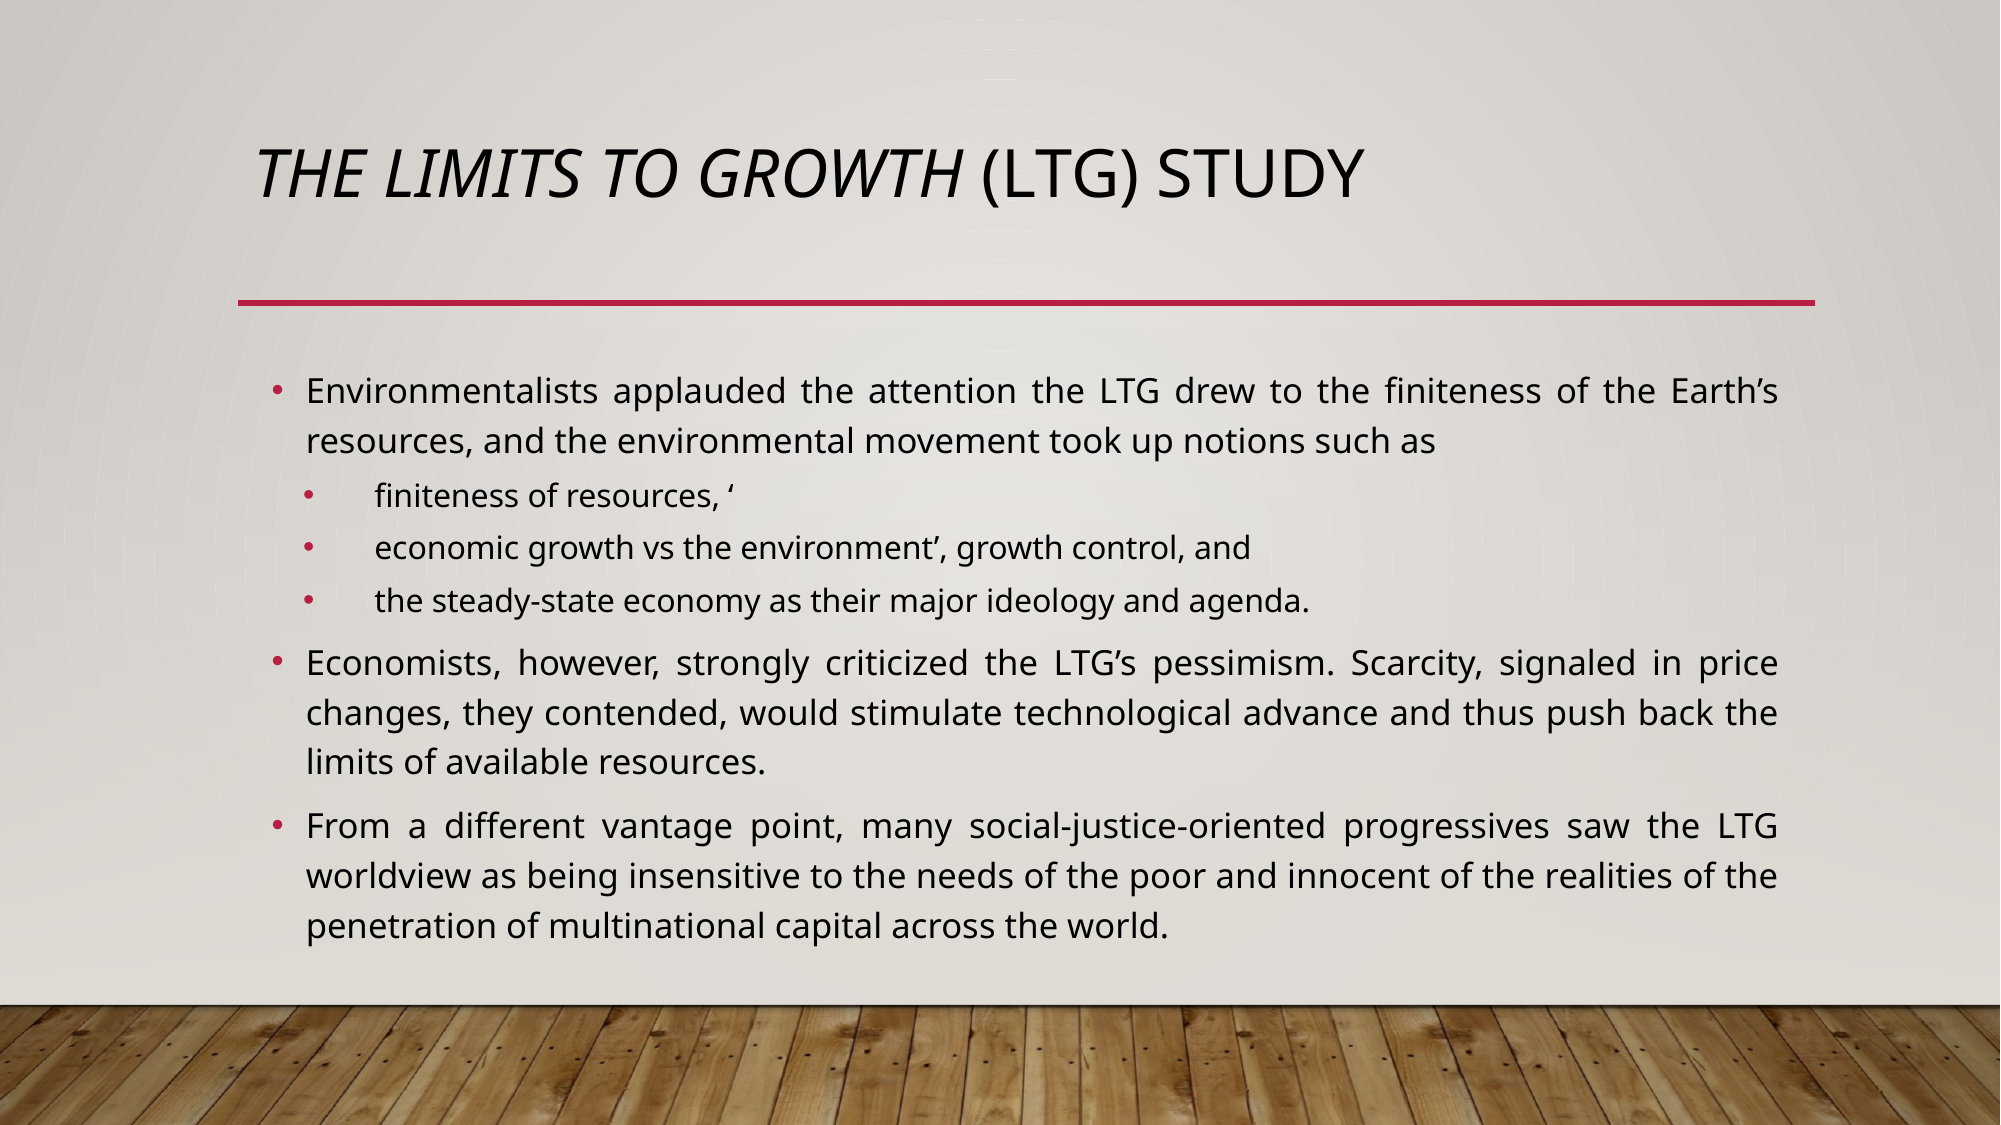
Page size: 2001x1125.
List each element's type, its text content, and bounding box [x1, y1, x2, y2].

picture [0, 1005, 2000, 1125]
title The Limits to Growth (LTG) study [238, 131, 1814, 305]
list Environmentalists applauded the attention the LTG drew to the finiteness of the Earth’s resources, and the environmental movement took up notions such as finiteness of resources, ‘ economic growth vs the environment’, growth control, and the steady-state economy as their major ideology and agenda. Economists, however, strongly criticized the LTG’s pessimism. Scarcity, signaled in price changes, they contended, would stimulate technological advance and thus push back the limits of available resources. From a different vantage point, many social-justice-oriented progressives saw the LTG worldview as being insensitive to the needs of the poor and innocent of the realities of the penetration of multinational capital across the world. [256, 353, 1795, 960]
